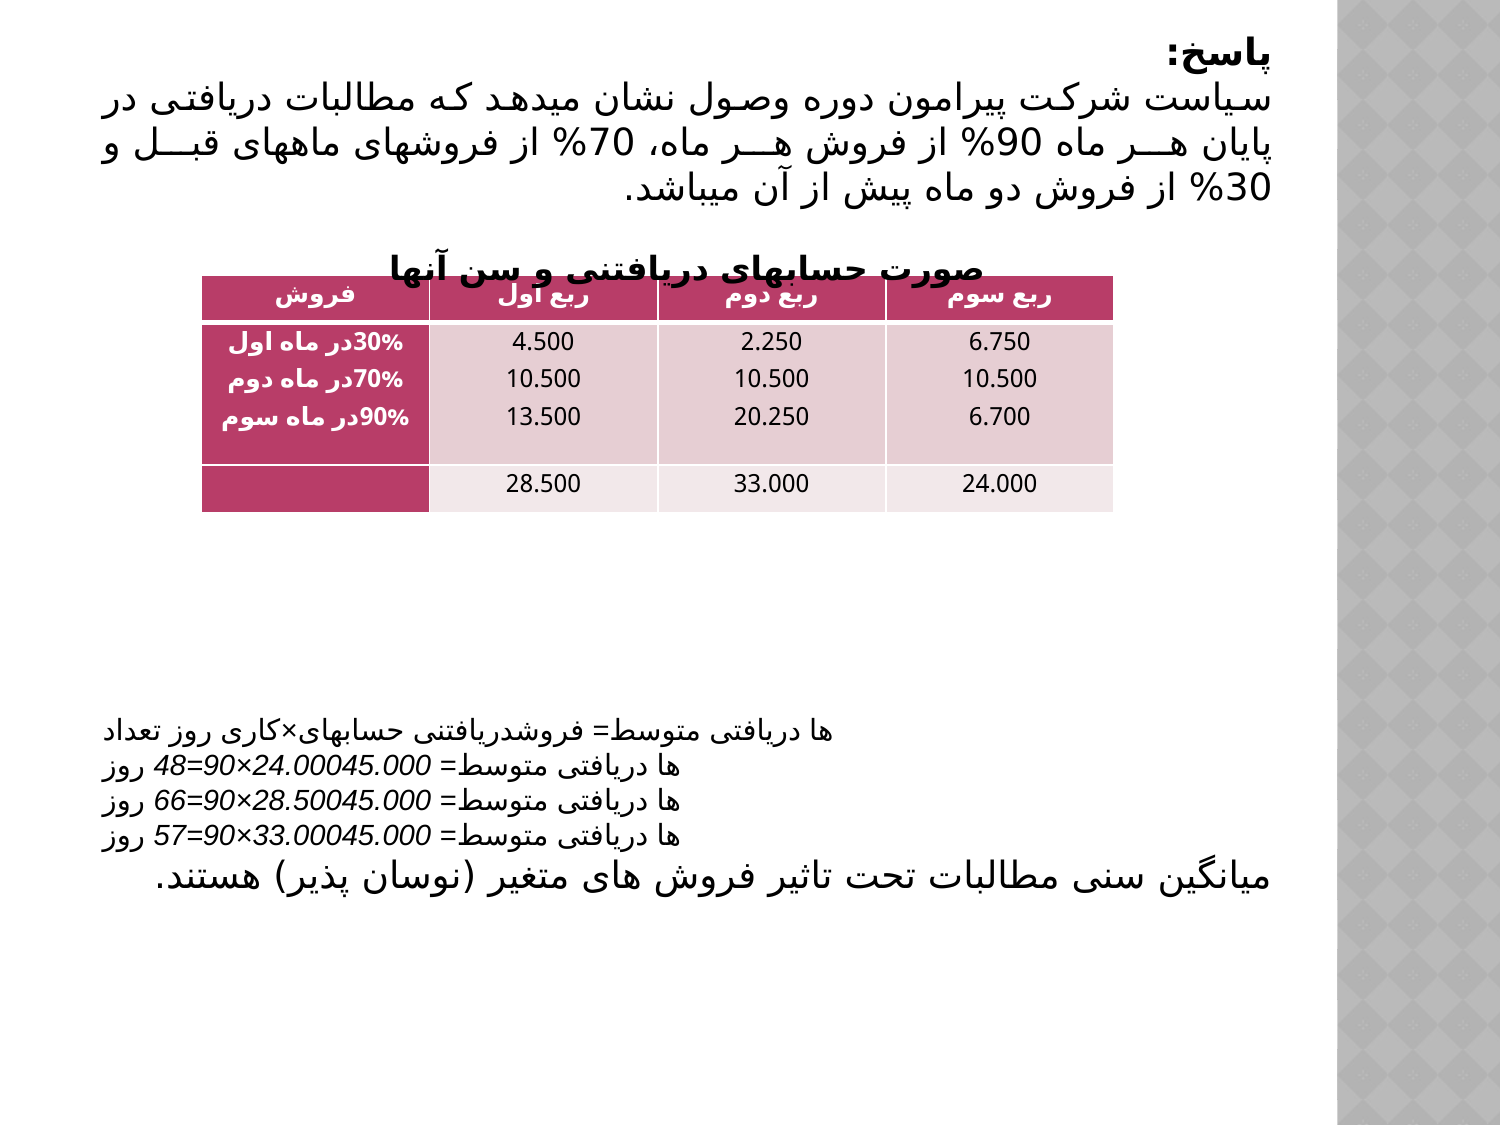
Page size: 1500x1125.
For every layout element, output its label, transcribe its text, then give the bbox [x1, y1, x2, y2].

text_box پاسخ: سیاست شرکت پیرامون دوره وصول نشان میدهد که مطالبات دریافتی در پایان هر ماه 90% از فروش هر ماه، 70% از فروشهای ماههای قبل و 30% از فروش دو ماه پیش از آن می­باشد. صورت حسابهای دریافتنی و سن آنها ها دریافتی متوسط= فروشدریافتنی حسابهای×کاری روز تعداد ها دریافتی متوسط= 24.00045.000×90=48 روز ها دریافتی متوسط= 28.50045.000×90=66 روز ها دریافتی متوسط= 33.00045.000×90=57 روز میانگین سنی مطالبات تحت تاثیر فروش های متغیر (نوسان پذیر) هستند. [87, 19, 1288, 964]
